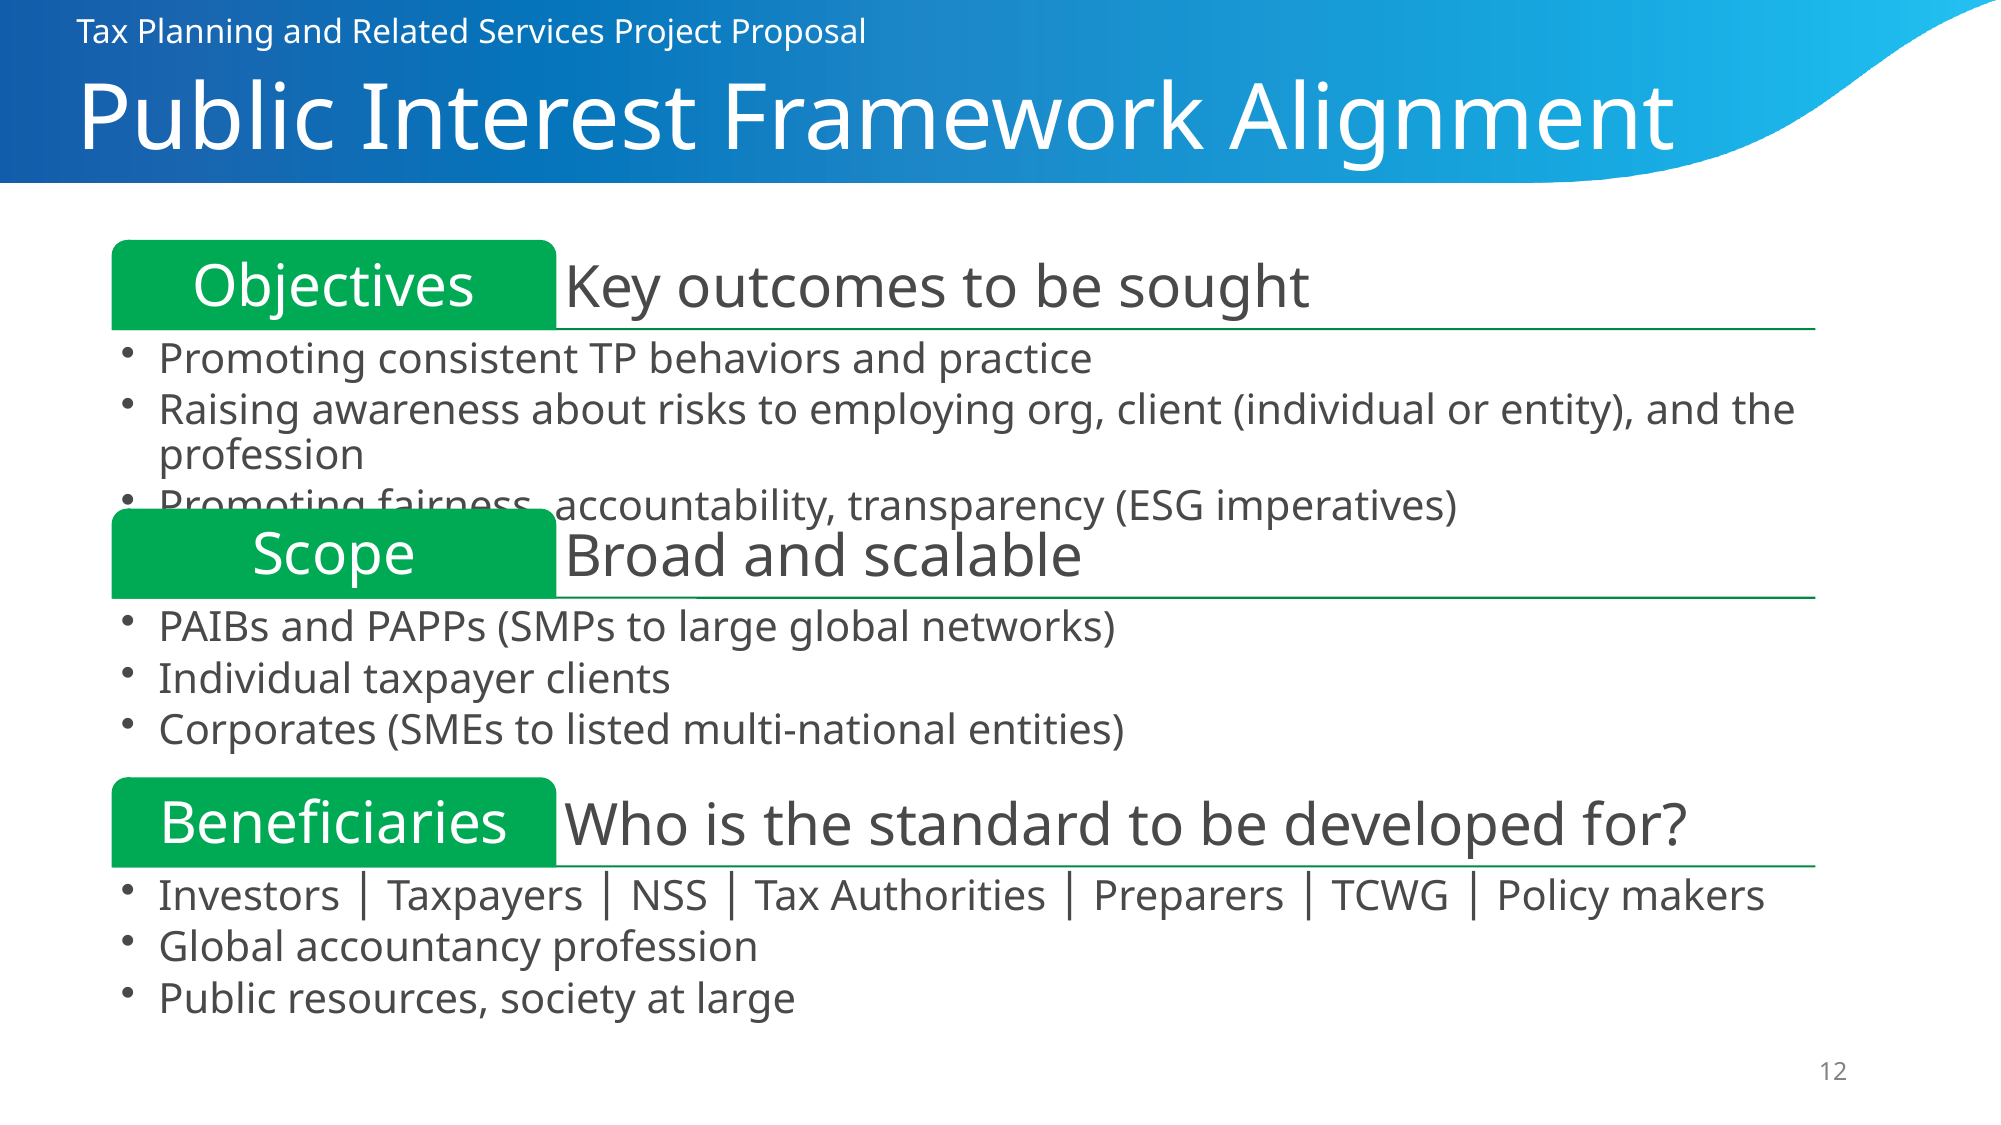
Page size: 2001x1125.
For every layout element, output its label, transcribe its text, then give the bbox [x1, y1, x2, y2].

slide_number 12 [1412, 1042, 1863, 1103]
title Public Interest Framework Alignment [61, 25, 1787, 201]
picture [0, 0, 2000, 183]
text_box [112, 240, 1816, 1043]
text_box Tax Planning and Related Services Project Proposal [61, 25, 1312, 76]
